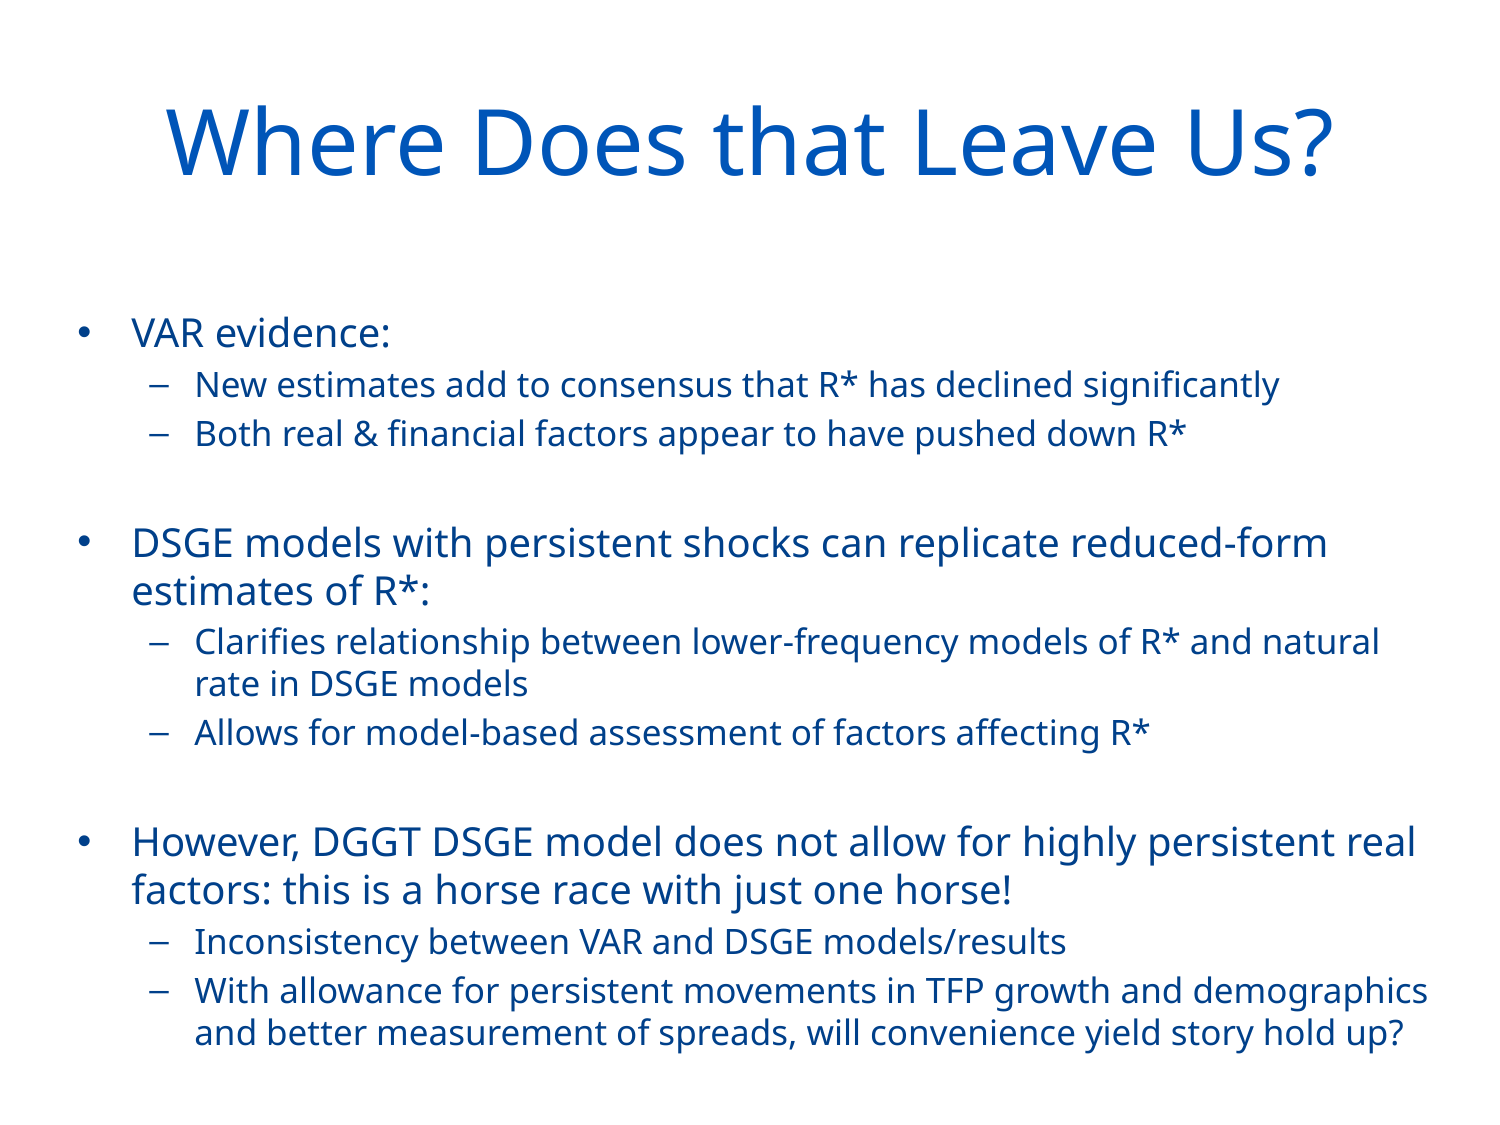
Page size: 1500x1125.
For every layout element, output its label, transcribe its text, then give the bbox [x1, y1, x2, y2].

title Where Does that Leave Us? [75, 45, 1425, 233]
list VAR evidence: New estimates add to consensus that R* has declined significantly Both real & financial factors appear to have pushed down R* DSGE models with persistent shocks can replicate reduced-form estimates of R*: Clarifies relationship between lower-frequency models of R* and natural rate in DSGE models Allows for model-based assessment of factors affecting R* However, DGGT DSGE model does not allow for highly persistent real factors: this is a horse race with just one horse! Inconsistency between VAR and DSGE models/results With allowance for persistent movements in TFP growth and demographics and better measurement of spreads, will convenience yield story hold up? [62, 299, 1450, 1075]
